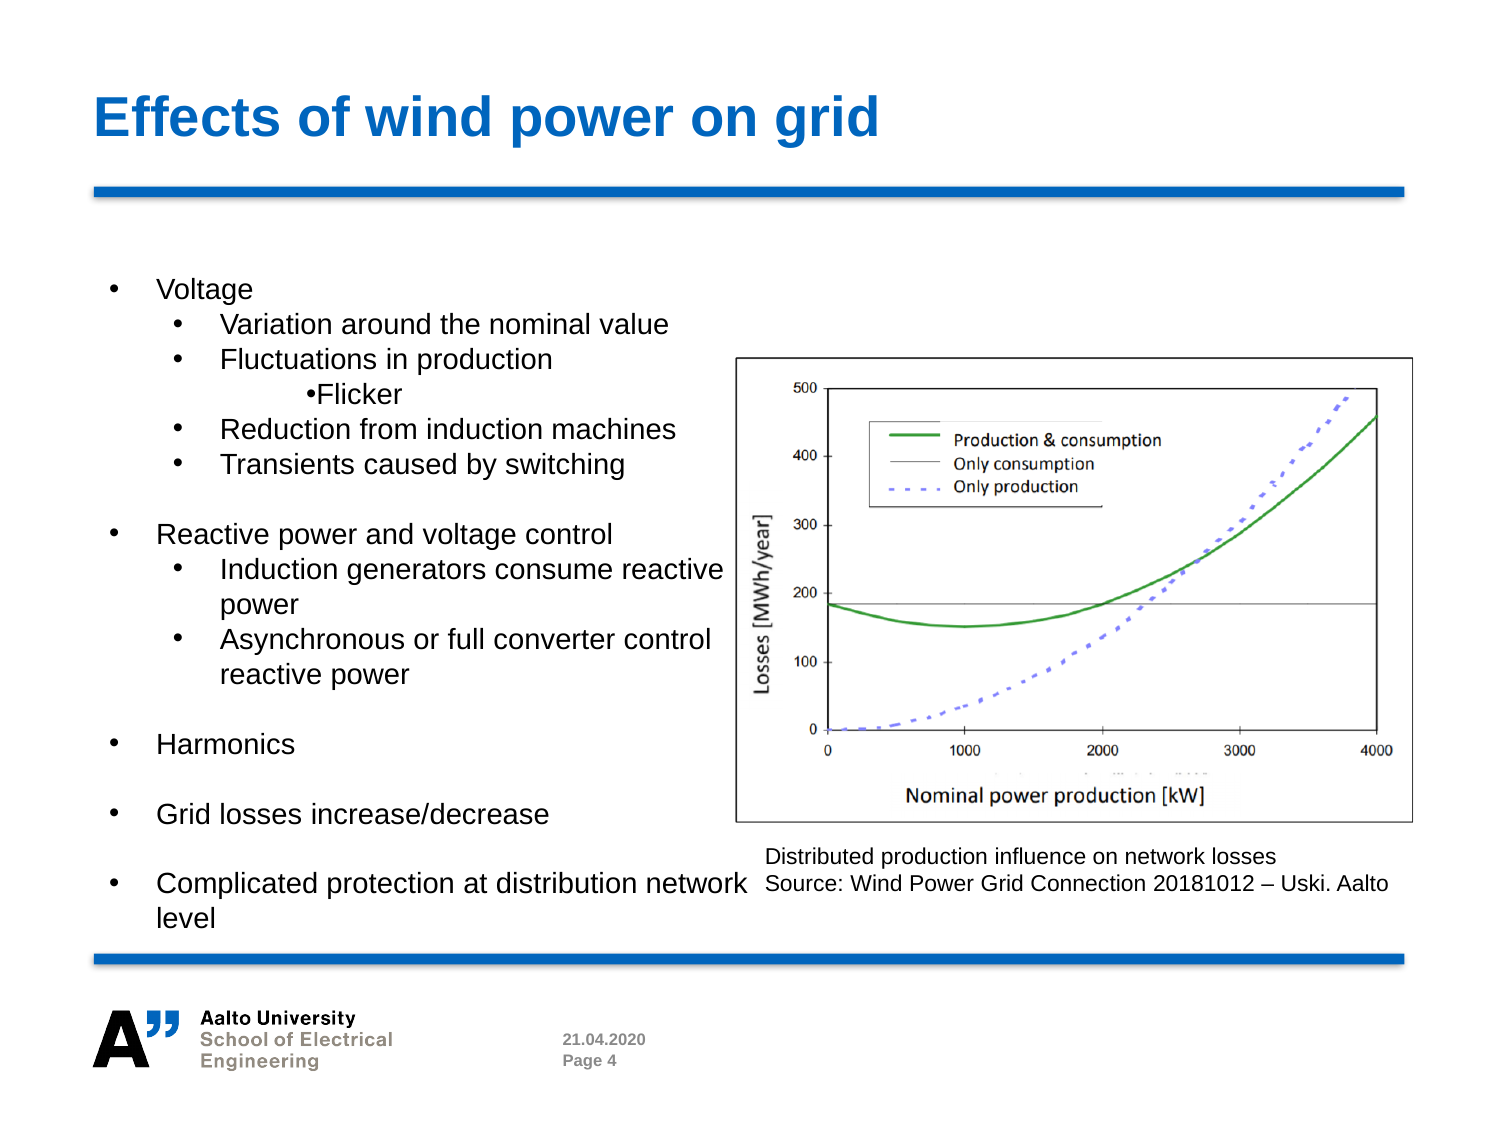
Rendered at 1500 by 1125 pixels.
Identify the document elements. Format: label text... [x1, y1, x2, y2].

slide_number Page 4 [562, 1050, 816, 1071]
text_box Voltage Variation around the nominal value Fluctuations in production Flicker Reduction from induction machines Transients caused by switching Reactive power and voltage control Induction generators consume reactive power Asynchronous or full converter control reactive power Harmonics Grid losses increase/decrease Complicated protection at distribution network level [94, 228, 779, 943]
picture [35, 953, 449, 1125]
text_box Distributed production influence on network losses Source: Wind Power Grid Connection 20181012 – Uski. Aalto [749, 834, 1406, 904]
title Effects of wind power on grid [93, 80, 1369, 228]
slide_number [562, 1029, 816, 1050]
picture [730, 353, 1416, 826]
